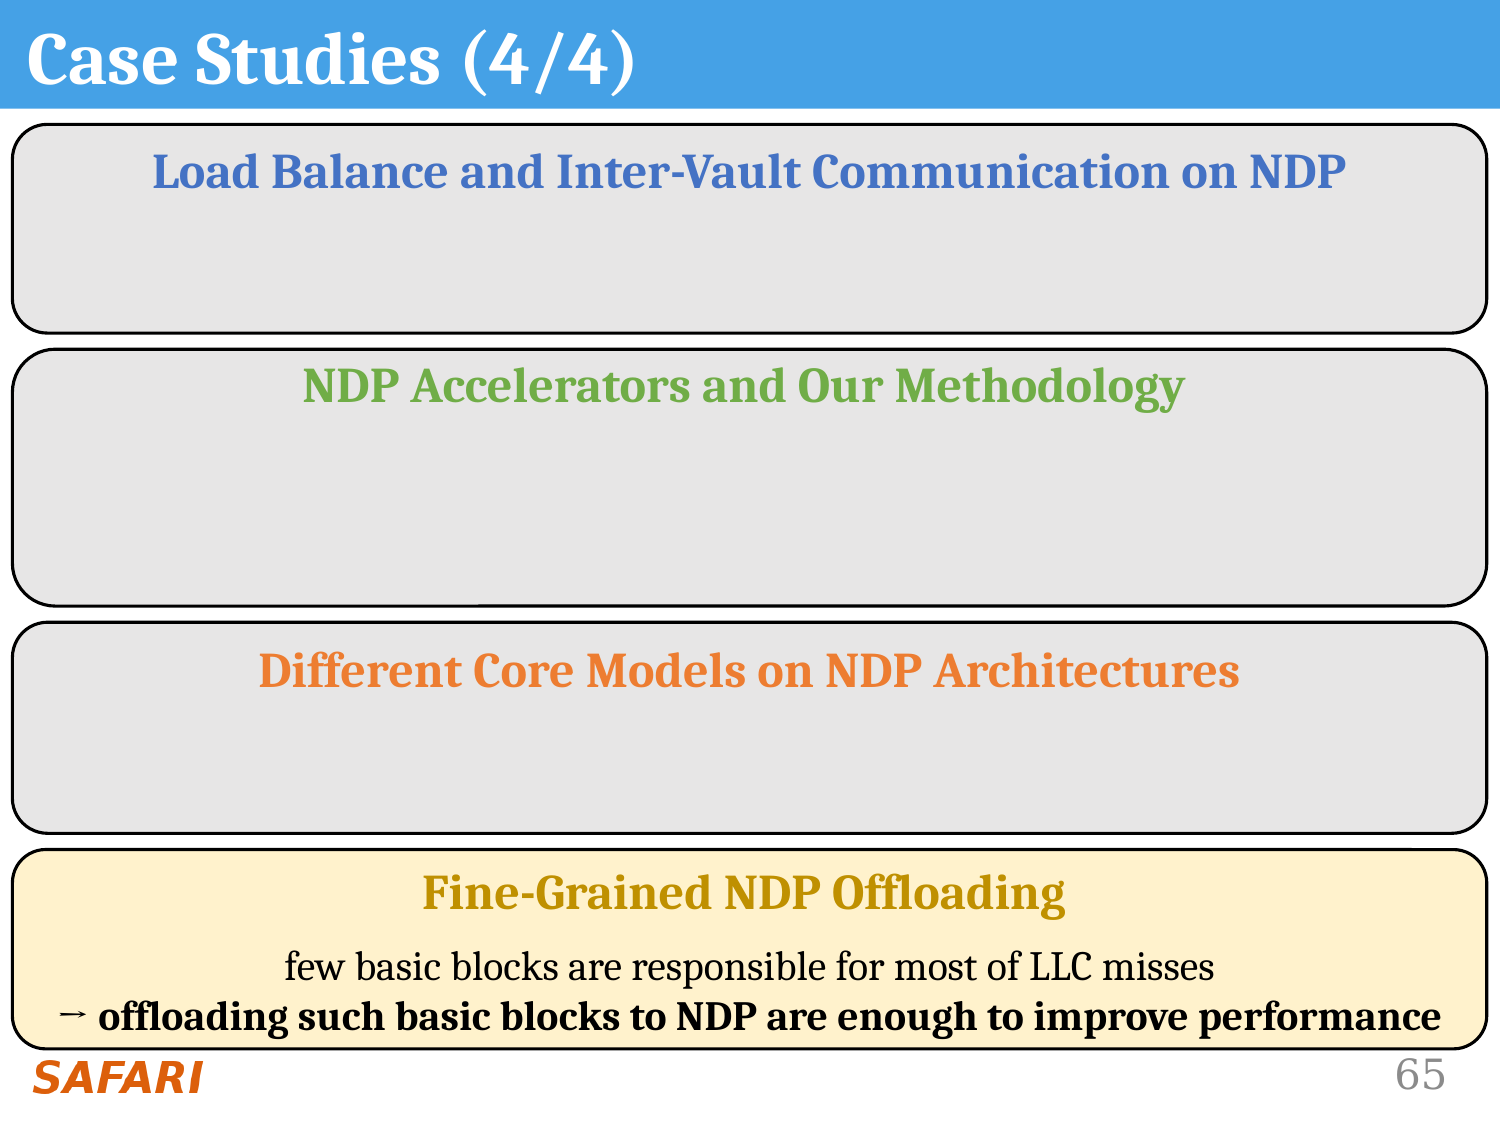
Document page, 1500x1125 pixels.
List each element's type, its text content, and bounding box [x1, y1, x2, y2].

picture [31, 1051, 209, 1104]
text_box Load Balance and Inter-Vault Communication on NDP portion of the memory requests an NDP core issues go to remote vaults → increases the memory access latency for the NDP core [11, 123, 1488, 335]
text_box 65 [1299, 1042, 1463, 1103]
text_box NDP Accelerators and Our Methodology NDP accelerator is faster than compute-centric accelerator for Class 1a and 1b applications; slower for Class 2c \→ key observations hold for other NDP architectures [11, 348, 1488, 608]
text_box Fine-Grained NDP Offloading few basic blocks are responsible for most of LLC misses → offloading such basic blocks to NDP are enough to improve performance [11, 848, 1488, 1050]
text_box Different Core Models on NDP Architectures using in-order cores limits performance of some applications → static instruction scheduling cannot exploit memory parallelism [11, 621, 1488, 835]
title Case Studies (4/4) [12, 12, 1487, 134]
